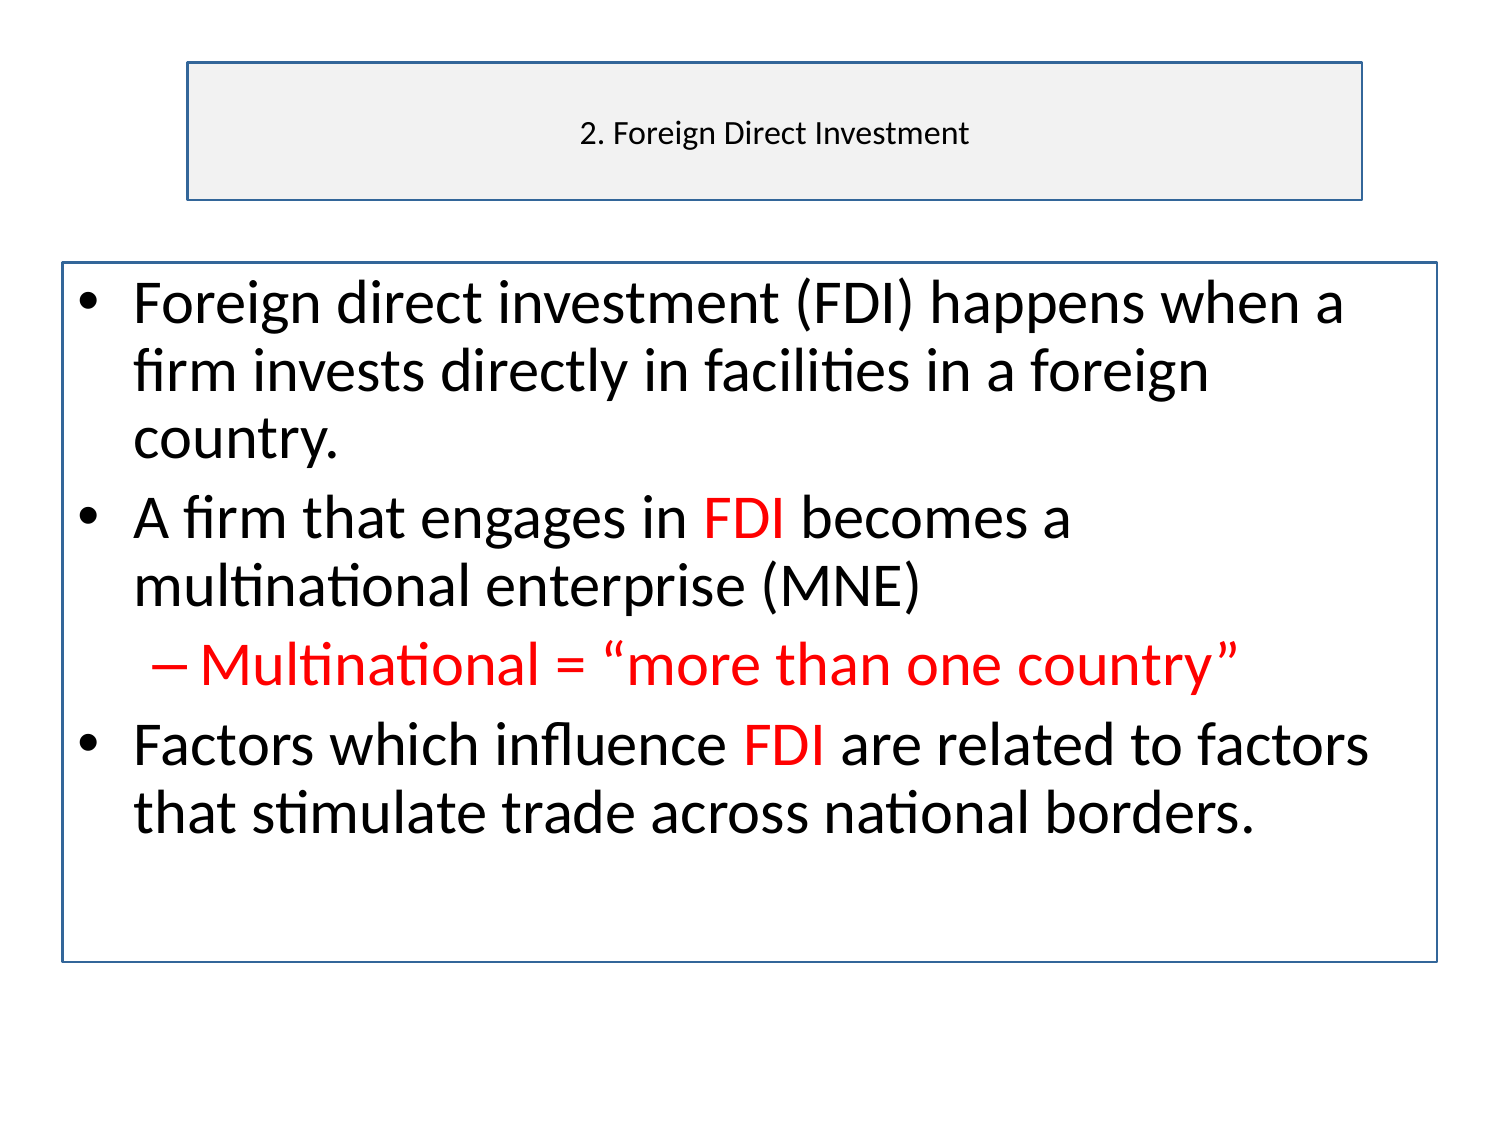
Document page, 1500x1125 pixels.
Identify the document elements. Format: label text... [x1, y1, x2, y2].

title 2. Foreign Direct Investment [187, 62, 1363, 200]
list Foreign direct investment (FDI) happens when a firm invests directly in facilities in a foreign country. A firm that engages in FDI becomes a multinational enterprise (MNE) Multinational = “more than one country” Factors which influence FDI are related to factors that stimulate trade across national borders. [62, 262, 1438, 963]
